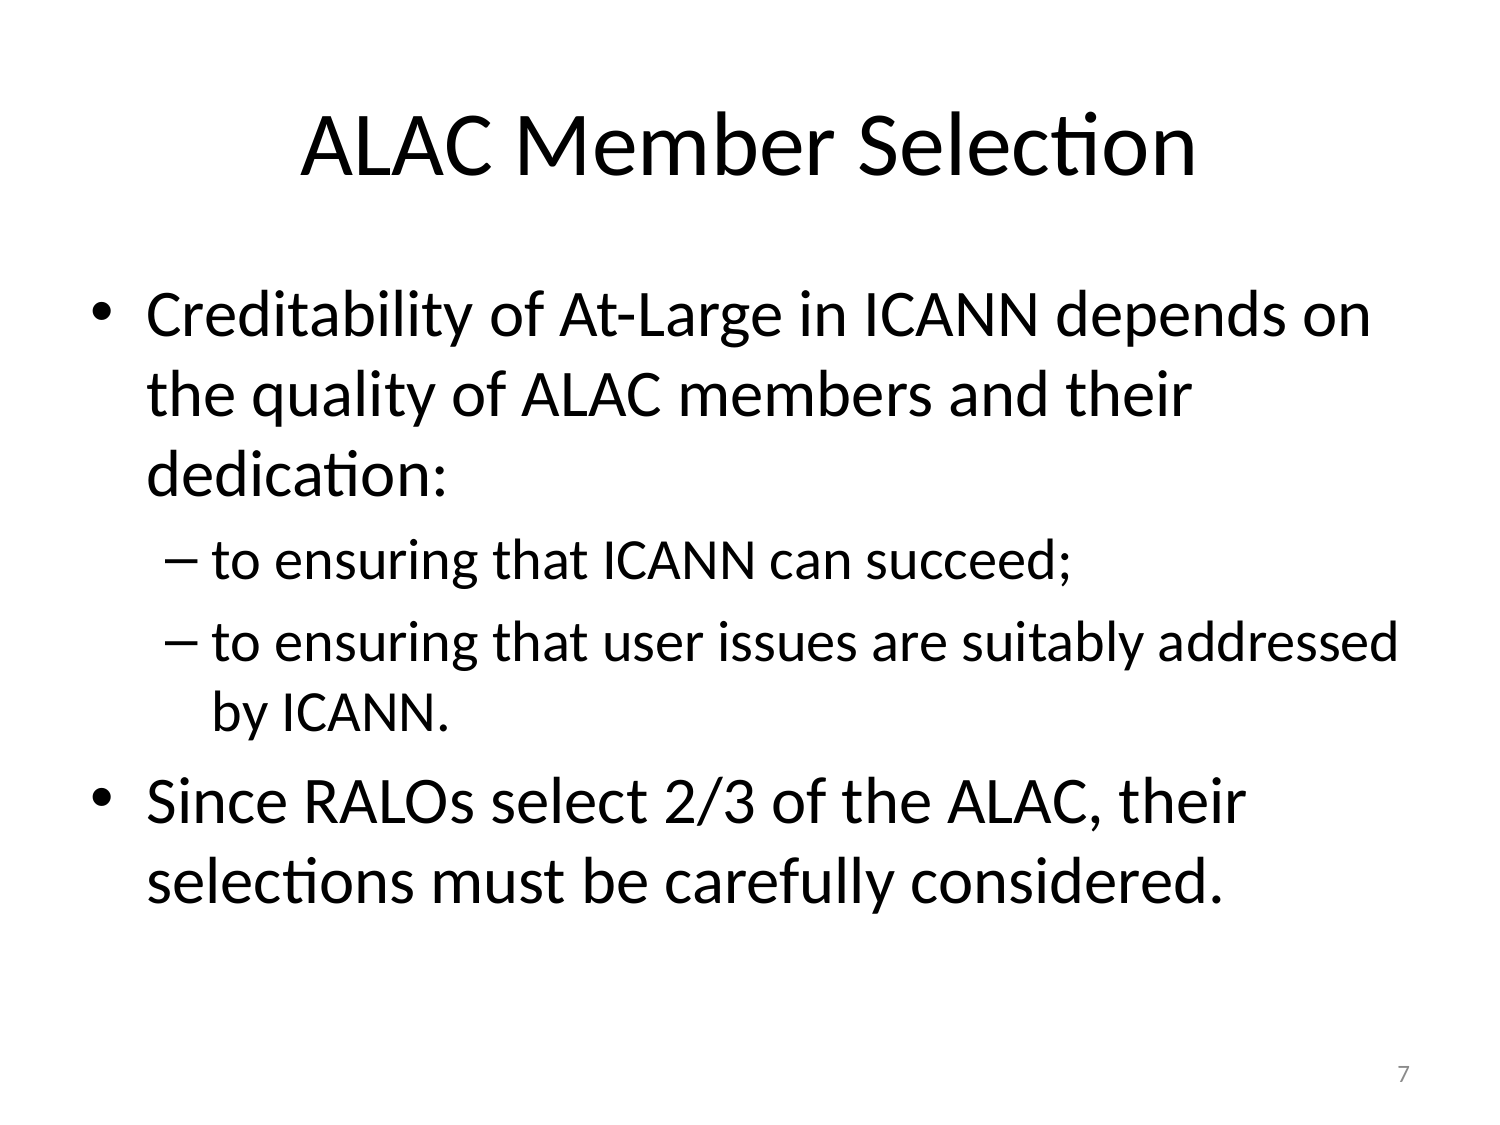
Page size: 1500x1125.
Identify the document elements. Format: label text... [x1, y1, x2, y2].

list Creditability of At-Large in ICANN depends on the quality of ALAC members and their dedication: to ensuring that ICANN can succeed; to ensuring that user issues are suitably addressed by ICANN. Since RALOs select 2/3 of the ALAC, their selections must be carefully considered. [75, 262, 1425, 1005]
slide_number 7 [1074, 1042, 1425, 1103]
title ALAC Member Selection [75, 45, 1425, 233]
